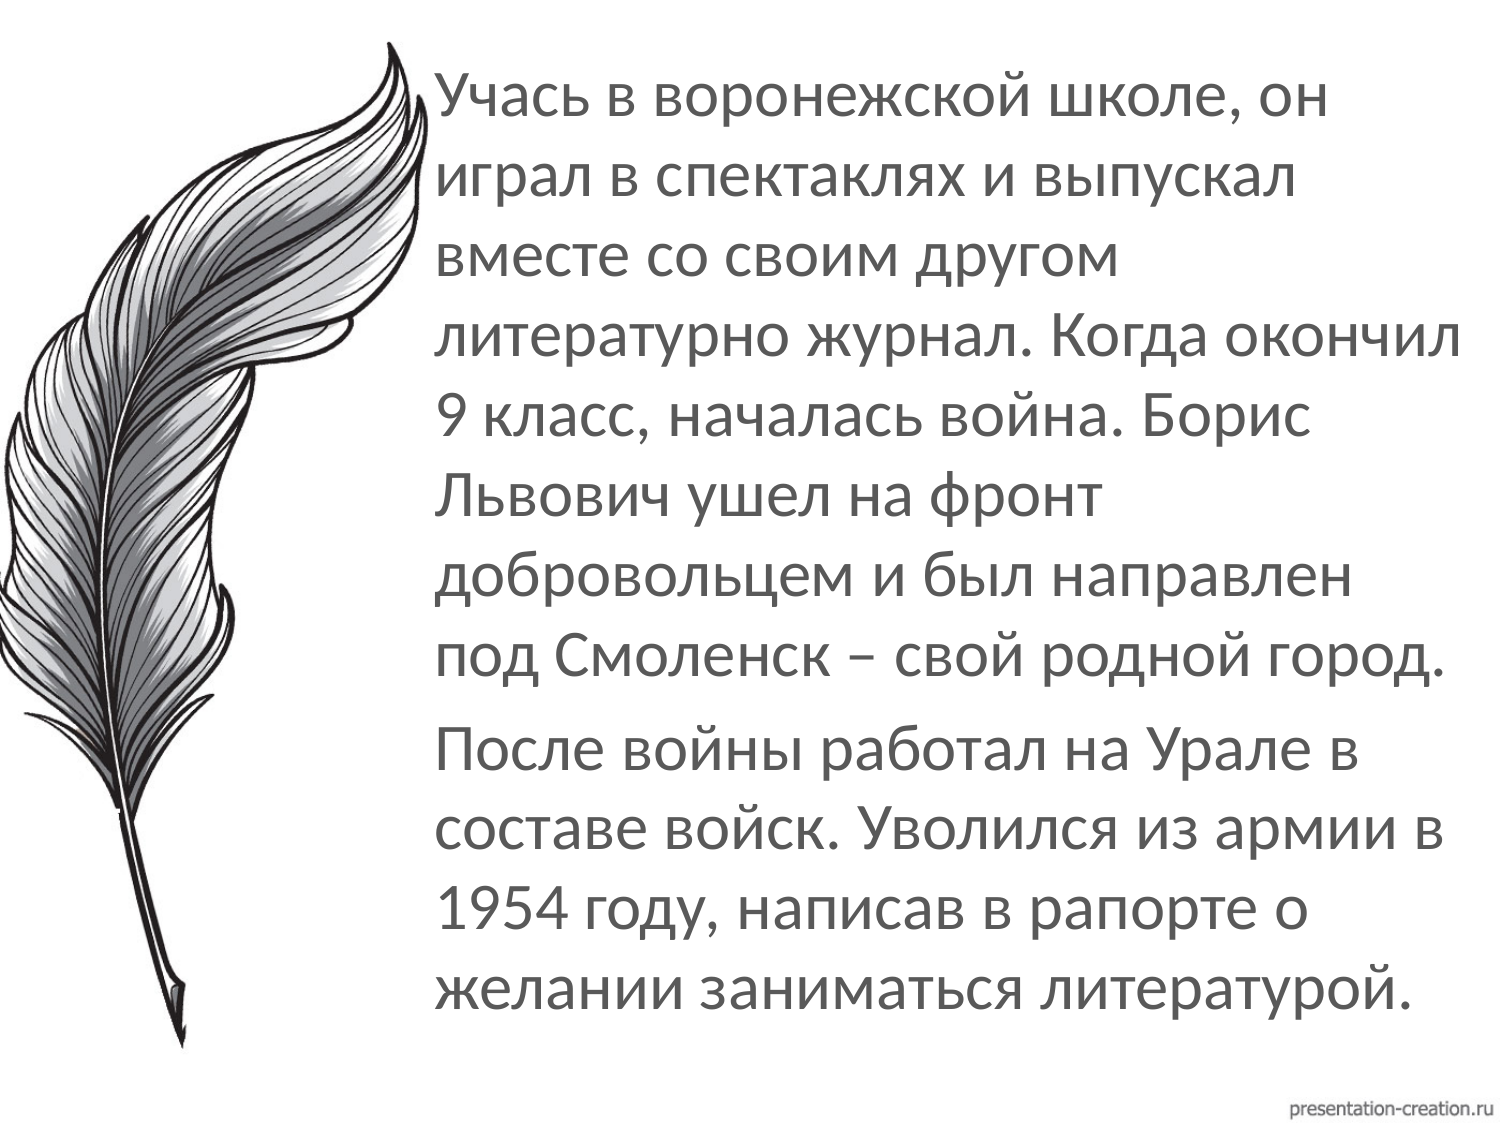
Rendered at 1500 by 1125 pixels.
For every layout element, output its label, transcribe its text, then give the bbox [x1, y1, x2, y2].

picture [0, 0, 1500, 1125]
list Учась в воронежской школе, он играл в спектаклях и выпускал вместе со своим другом литературно журнал. Когда окончил 9 класс, началась война. Борис Львович ушел на фронт добровольцем и был направлен под Смоленск – свой родной город. После войны работал на Урале в составе войск. Уволился из армии в 1954 году, написав в рапорте о желании заниматься литературой. [419, 42, 1483, 1083]
